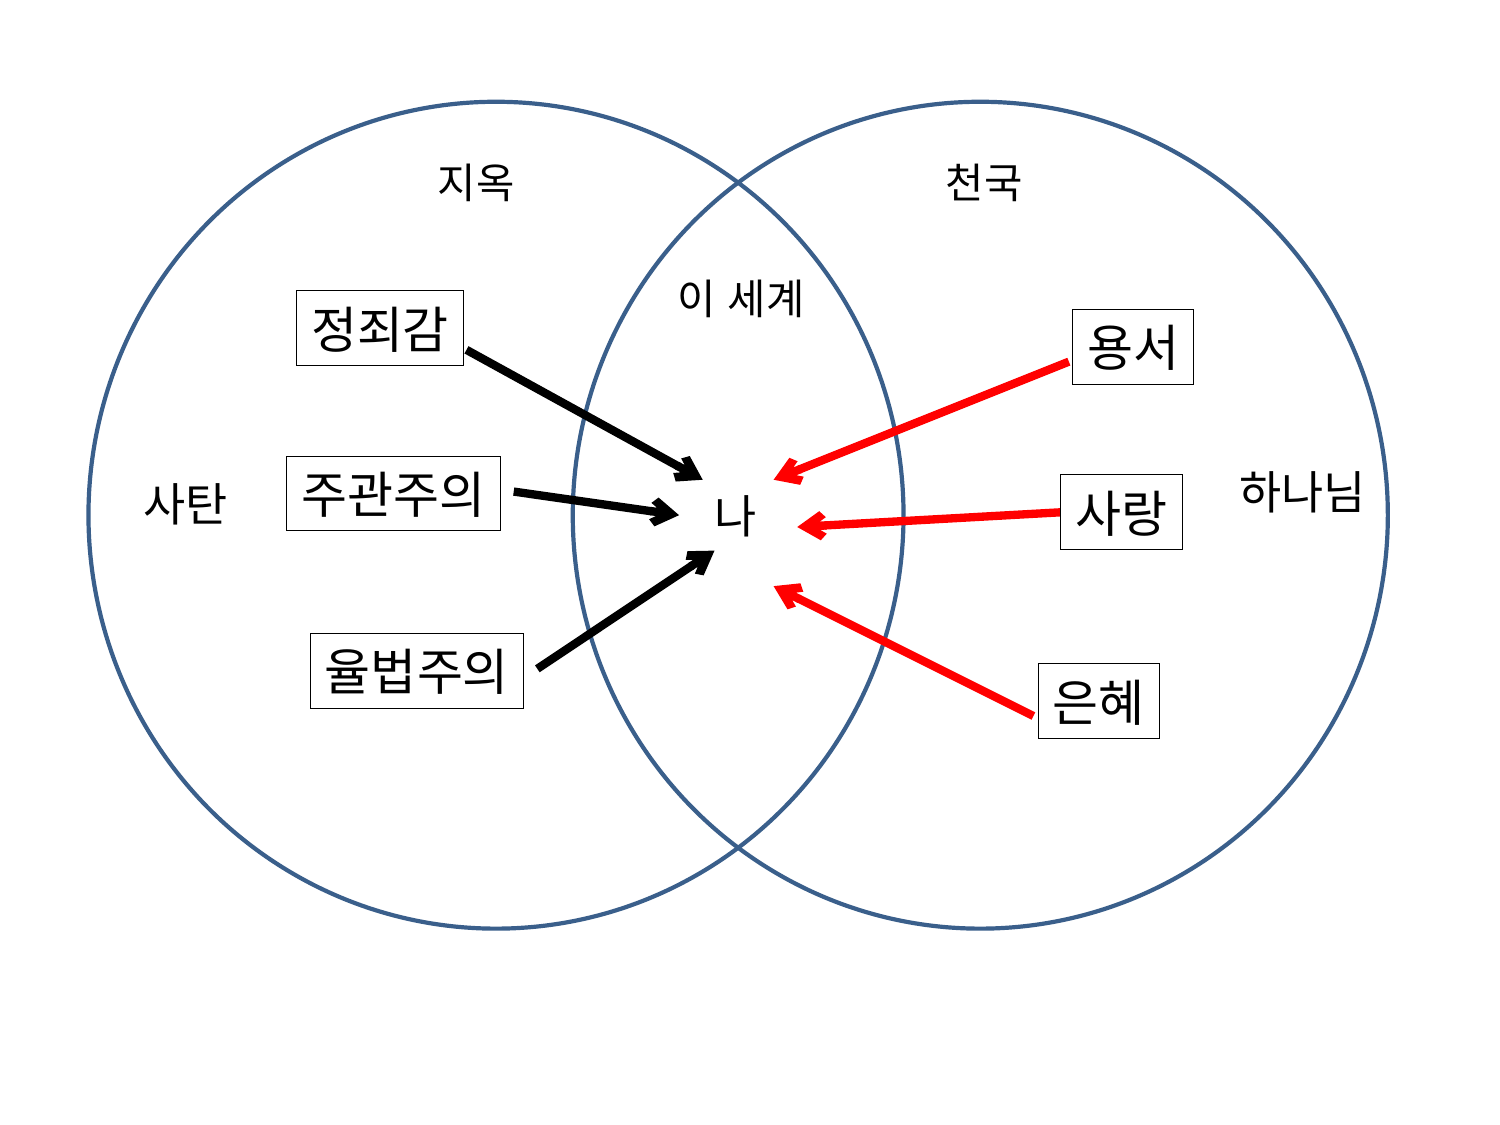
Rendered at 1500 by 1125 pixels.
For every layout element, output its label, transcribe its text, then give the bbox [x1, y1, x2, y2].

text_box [466, 349, 703, 480]
text_box 정죄감 [296, 290, 464, 366]
text_box 사랑 [1060, 474, 1183, 550]
text_box 용서 [1072, 309, 1194, 385]
text_box 지옥 [423, 149, 530, 214]
text_box [570, 489, 699, 549]
text_box 주관주의 [286, 456, 501, 531]
text_box 사탄 [128, 468, 243, 538]
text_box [773, 585, 1034, 717]
text_box 율법주의 [310, 633, 524, 709]
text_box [513, 491, 680, 516]
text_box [773, 361, 1070, 480]
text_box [537, 550, 715, 669]
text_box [796, 512, 1056, 528]
text_box 하나님 [1225, 456, 1382, 526]
text_box 나 [699, 479, 772, 550]
text_box 천국 [930, 149, 1038, 214]
text_box 이 세계 [662, 265, 820, 331]
text_box 은혜 [1038, 663, 1160, 739]
text_box [86, 99, 738, 931]
text_box [603, 99, 1390, 931]
